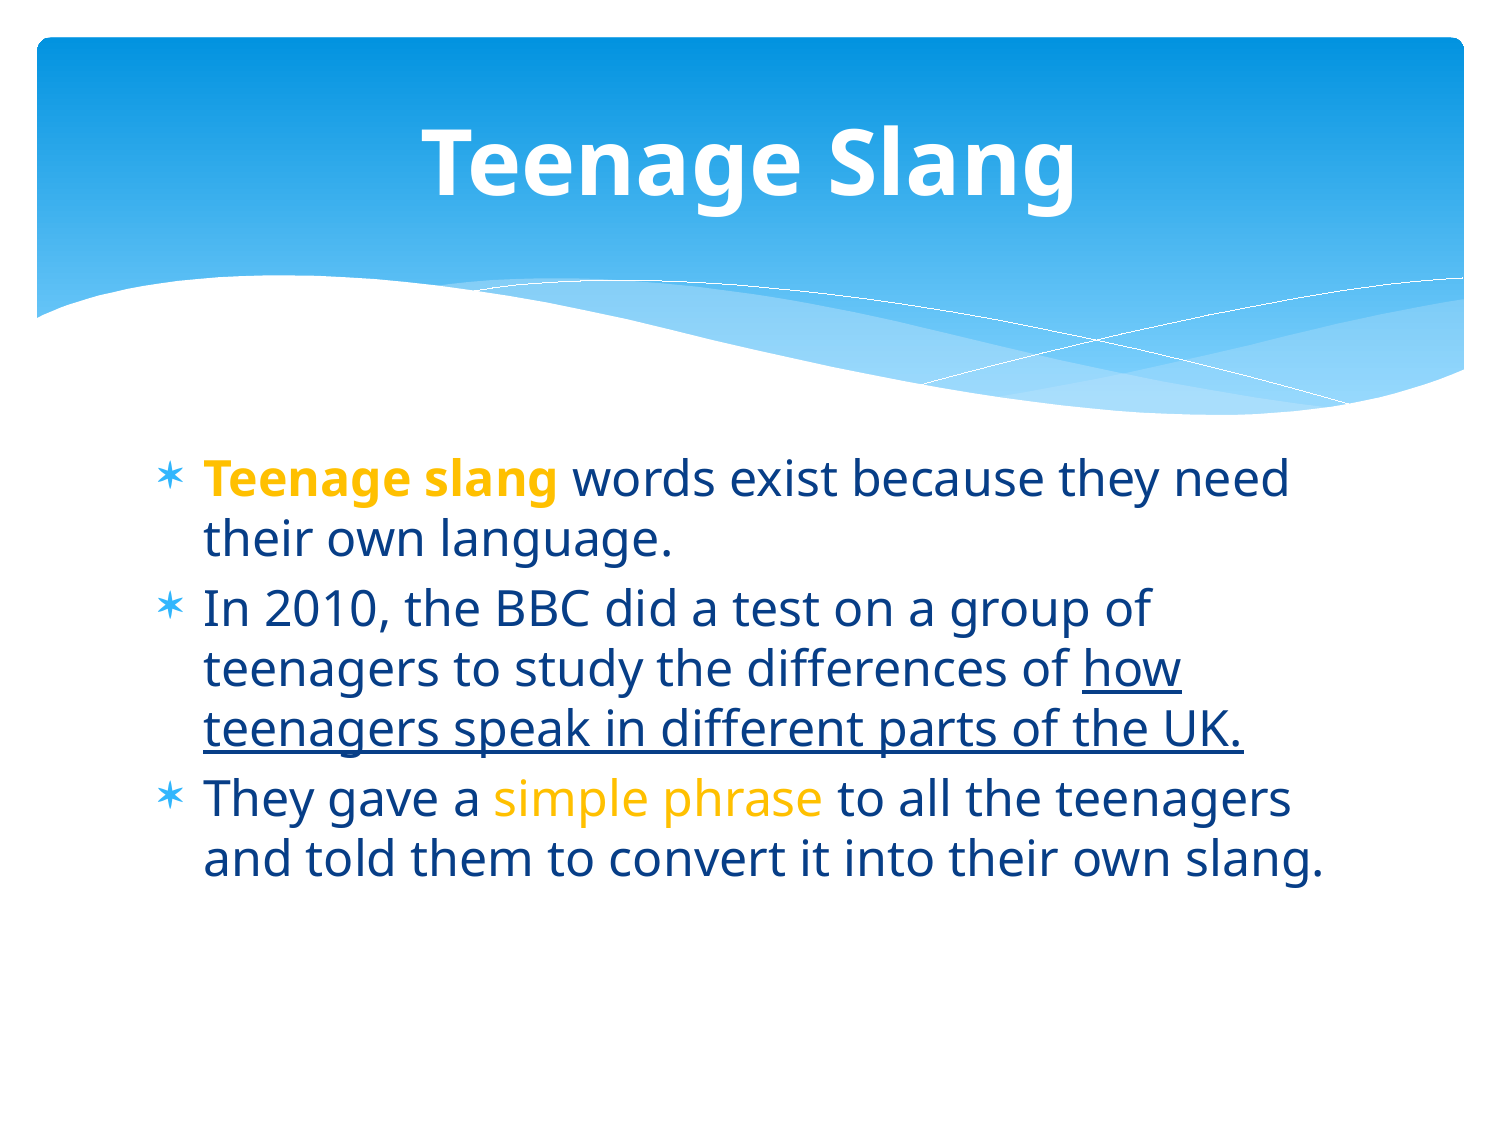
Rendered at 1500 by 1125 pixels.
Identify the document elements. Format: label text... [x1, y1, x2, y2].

title Teenage Slang [75, 55, 1425, 261]
list Teenage slang words exist because they need their own language. In 2010, the BBC did a test on a group of teenagers to study the differences of how teenagers speak in different parts of the UK. They gave a simple phrase to all the teenagers and told them to convert it into their own slang. [143, 438, 1359, 1005]
